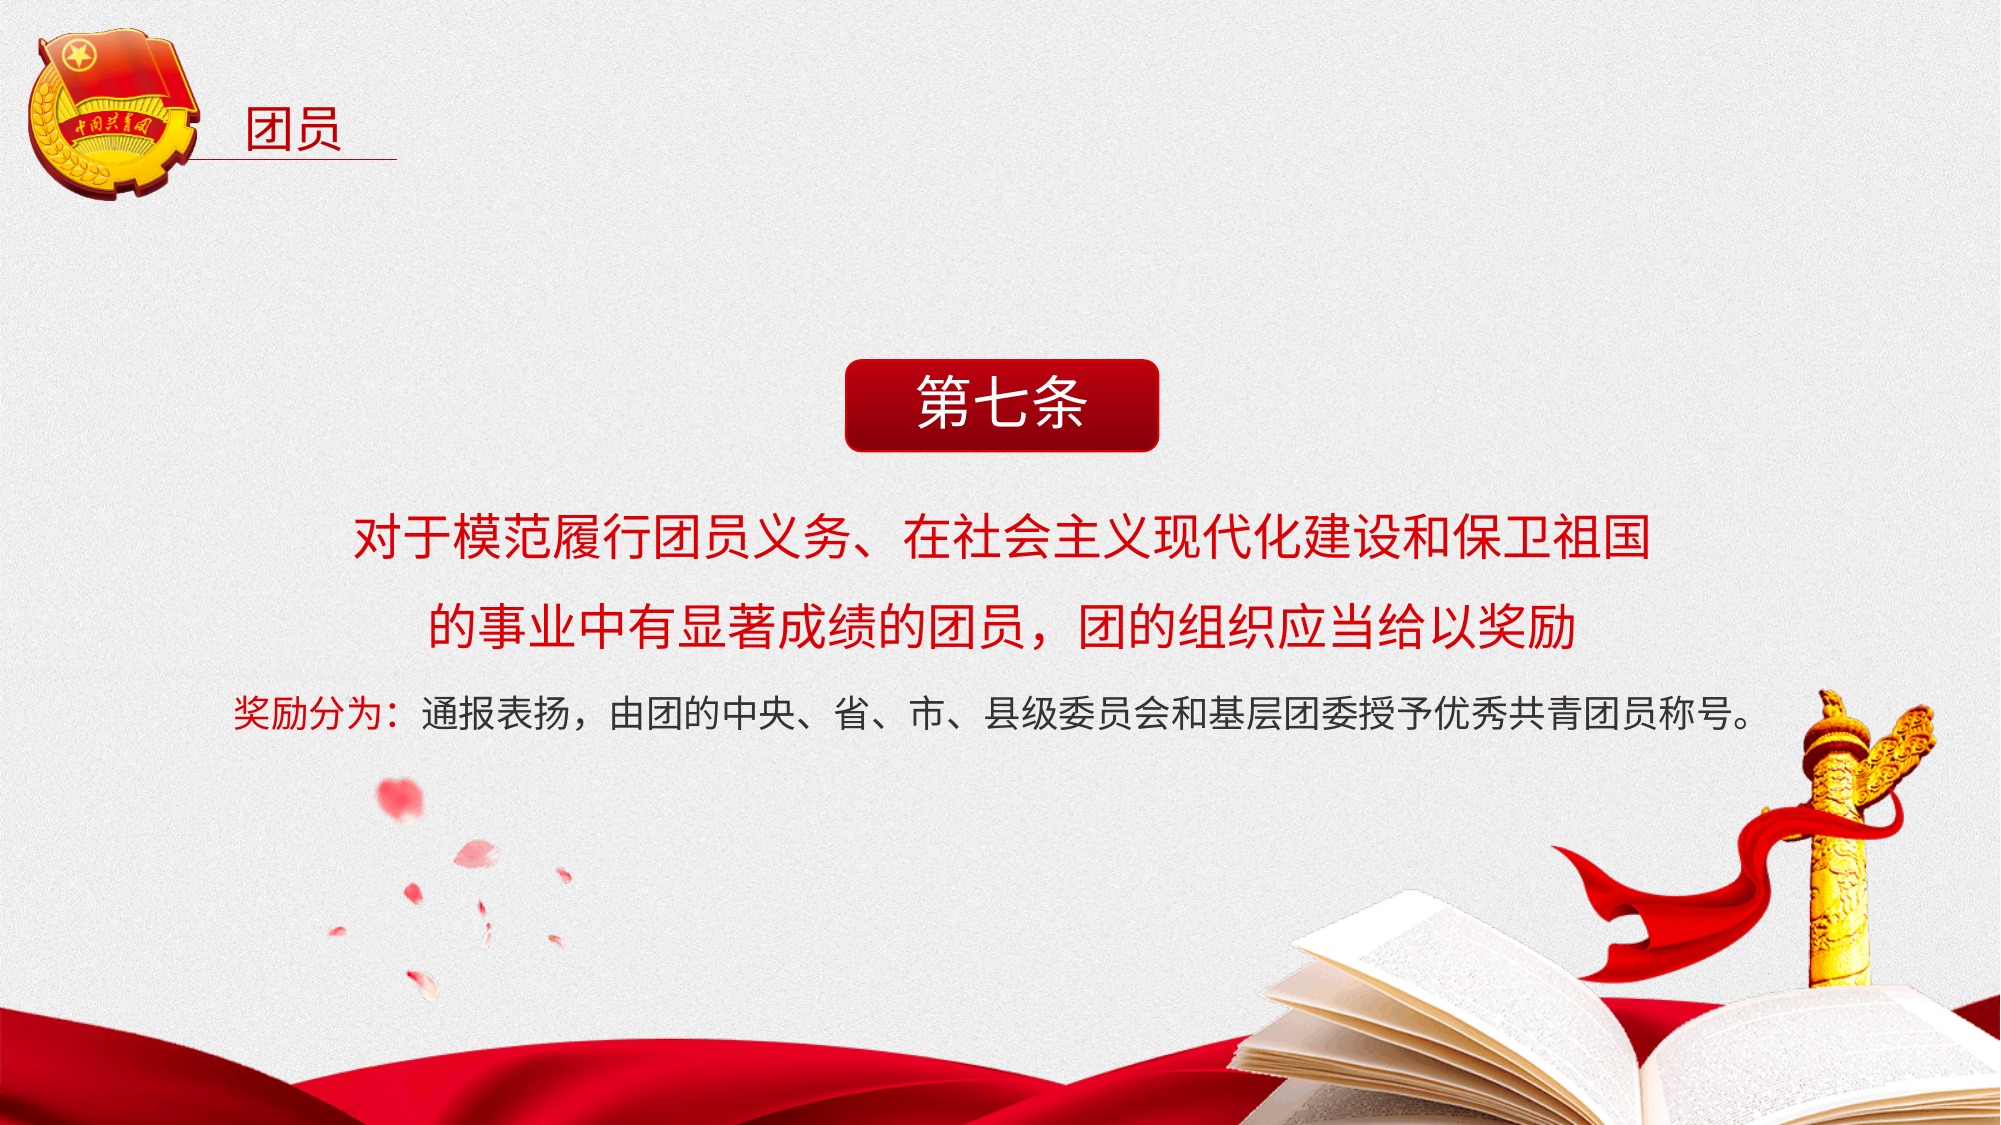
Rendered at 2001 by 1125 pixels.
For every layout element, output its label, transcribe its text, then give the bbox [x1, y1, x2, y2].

text_box 第七条 [844, 359, 1160, 453]
text_box 对于模范履行团员义务、在社会主义现代化建设和保卫祖国的事业中有显著成绩的团员，团的组织应当给以奖励 [334, 467, 1671, 663]
text_box 团员 [229, 90, 360, 159]
text_box 团员 [229, 160, 360, 165]
picture [0, 0, 2001, 1125]
text_box 奖励分为：通报表扬，由团的中央、省、市、县级委员会和基层团委授予优秀共青团员称号。 [155, 660, 1849, 666]
